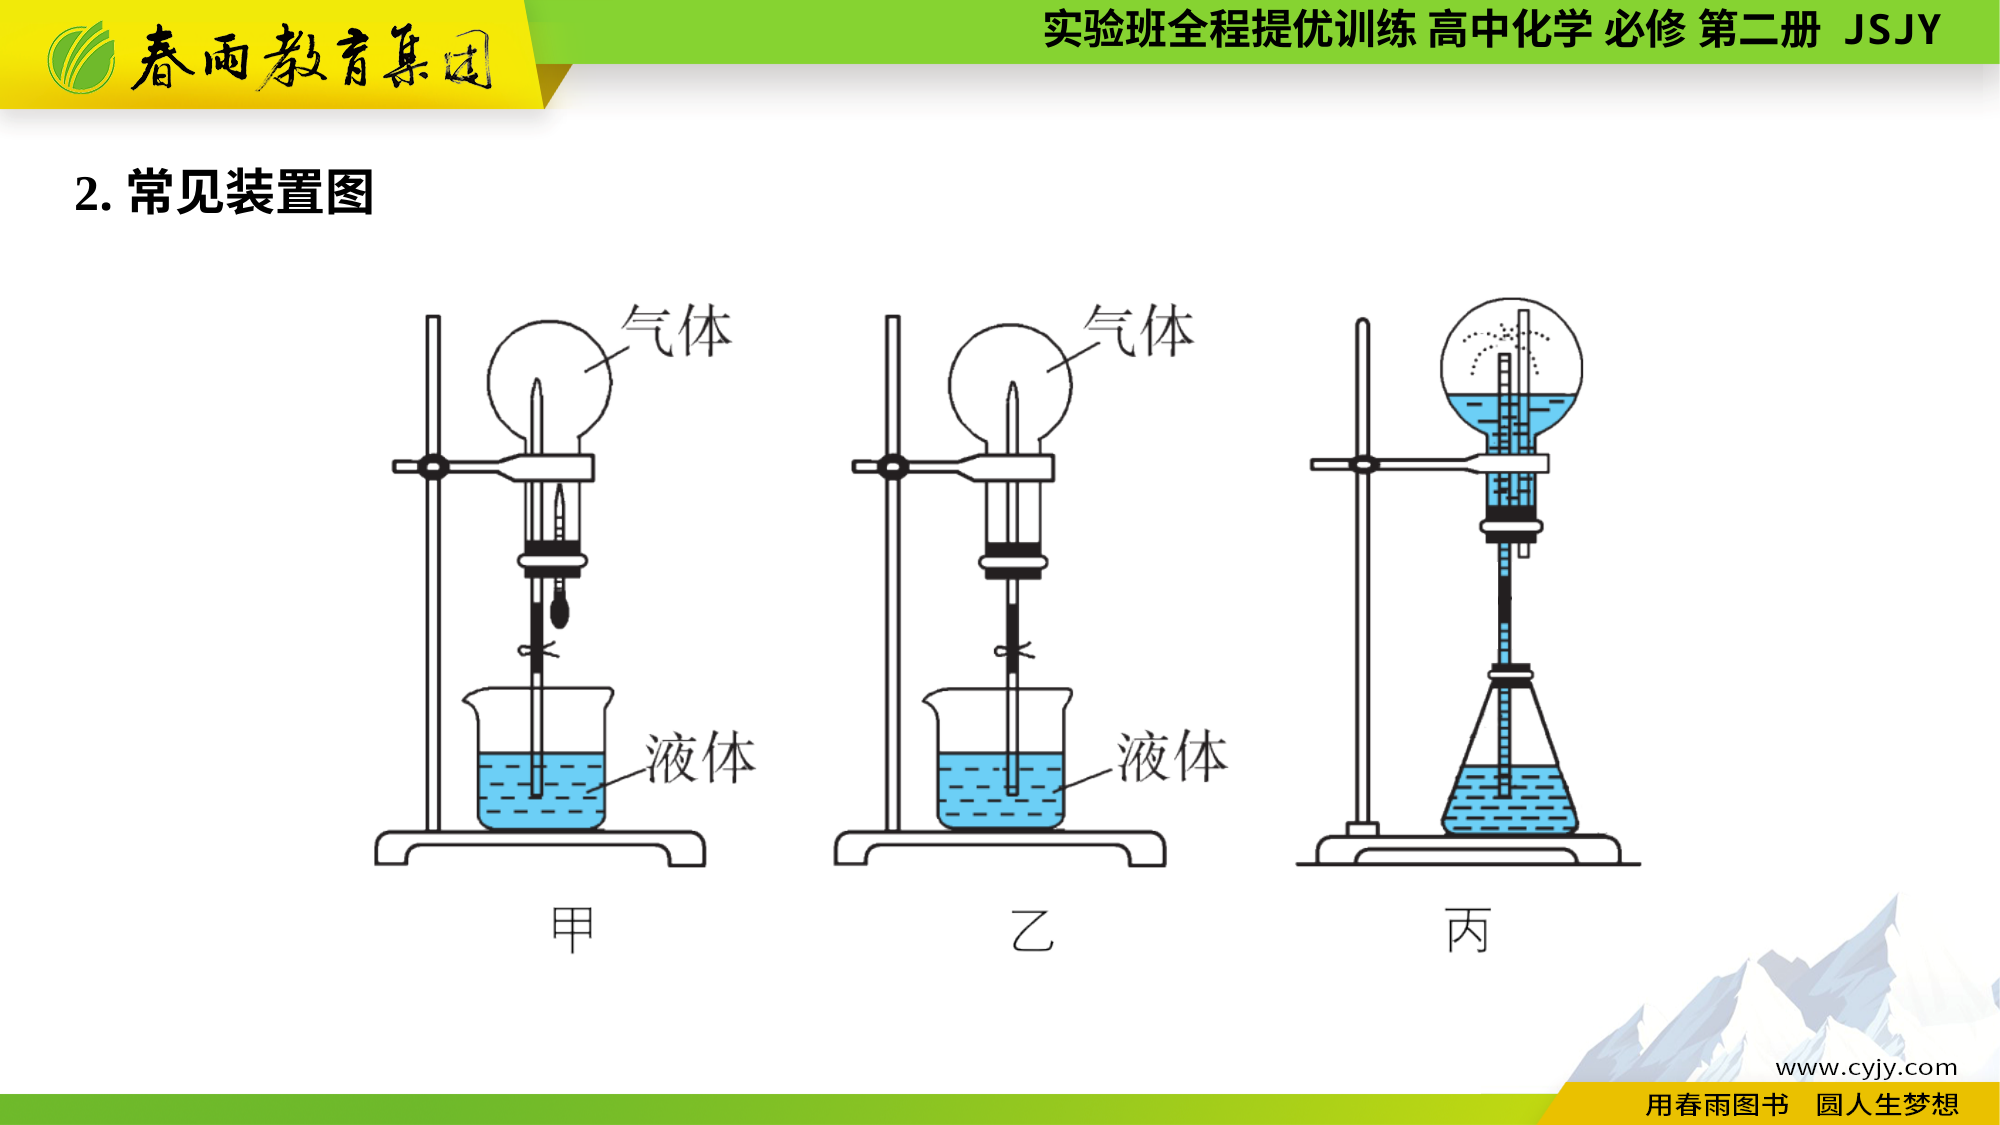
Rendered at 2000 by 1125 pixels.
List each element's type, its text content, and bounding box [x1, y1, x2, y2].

picture [0, 0, 2000, 1125]
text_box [336, 288, 1667, 966]
list 2.常见装置图 [59, 122, 1944, 229]
